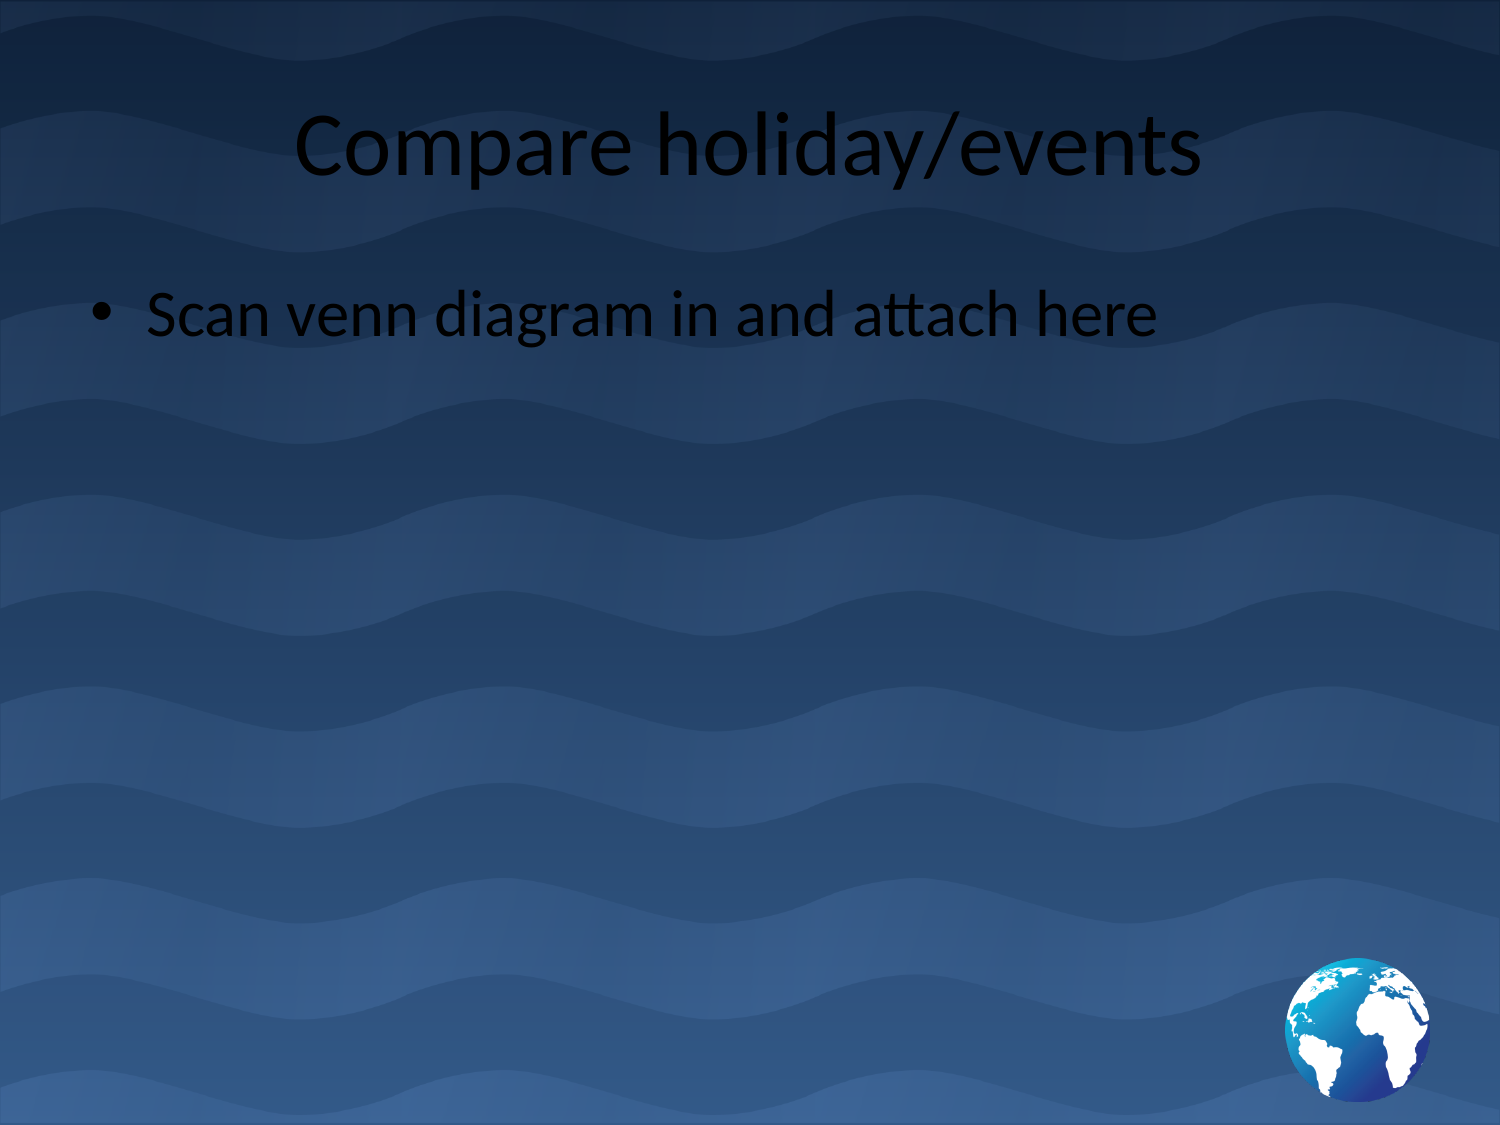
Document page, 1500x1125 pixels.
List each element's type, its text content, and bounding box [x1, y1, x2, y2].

picture [1285, 958, 1430, 1102]
title Compare holiday/events [75, 45, 1425, 233]
list Scan venn diagram in and attach here [75, 262, 1425, 1005]
